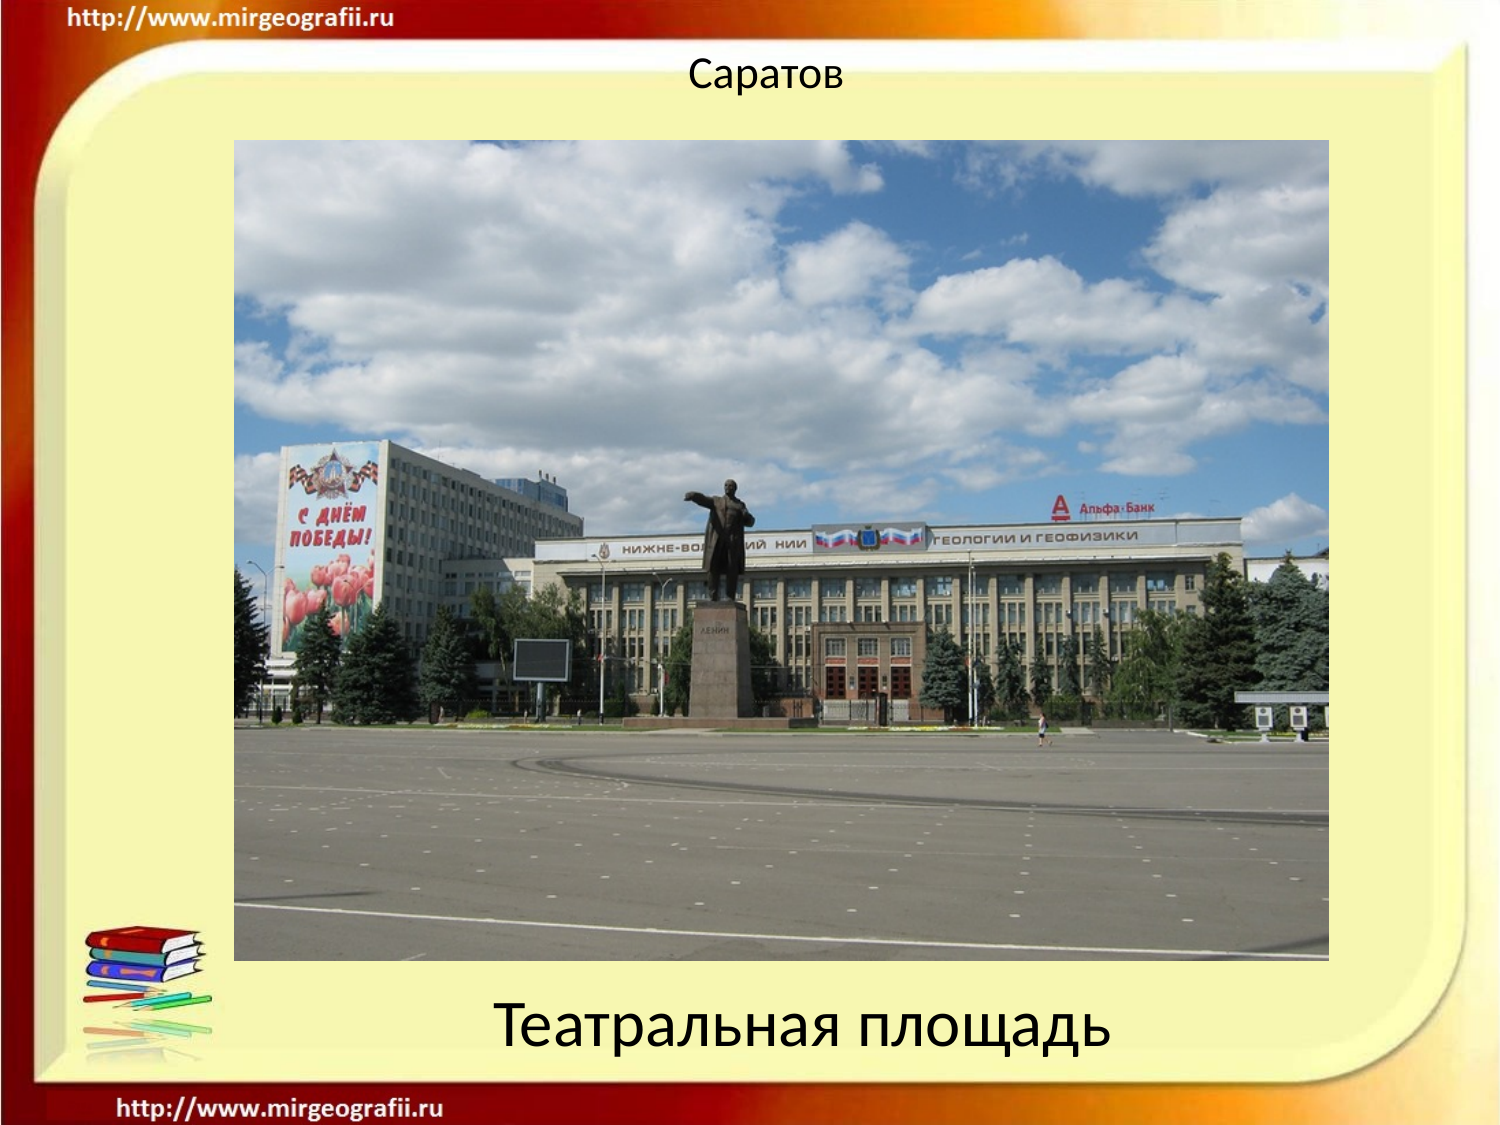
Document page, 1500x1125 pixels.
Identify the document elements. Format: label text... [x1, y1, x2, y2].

picture [0, 0, 1500, 1125]
title Саратов [128, 35, 1404, 106]
subtitle Театральная площадь [199, 972, 1407, 1097]
